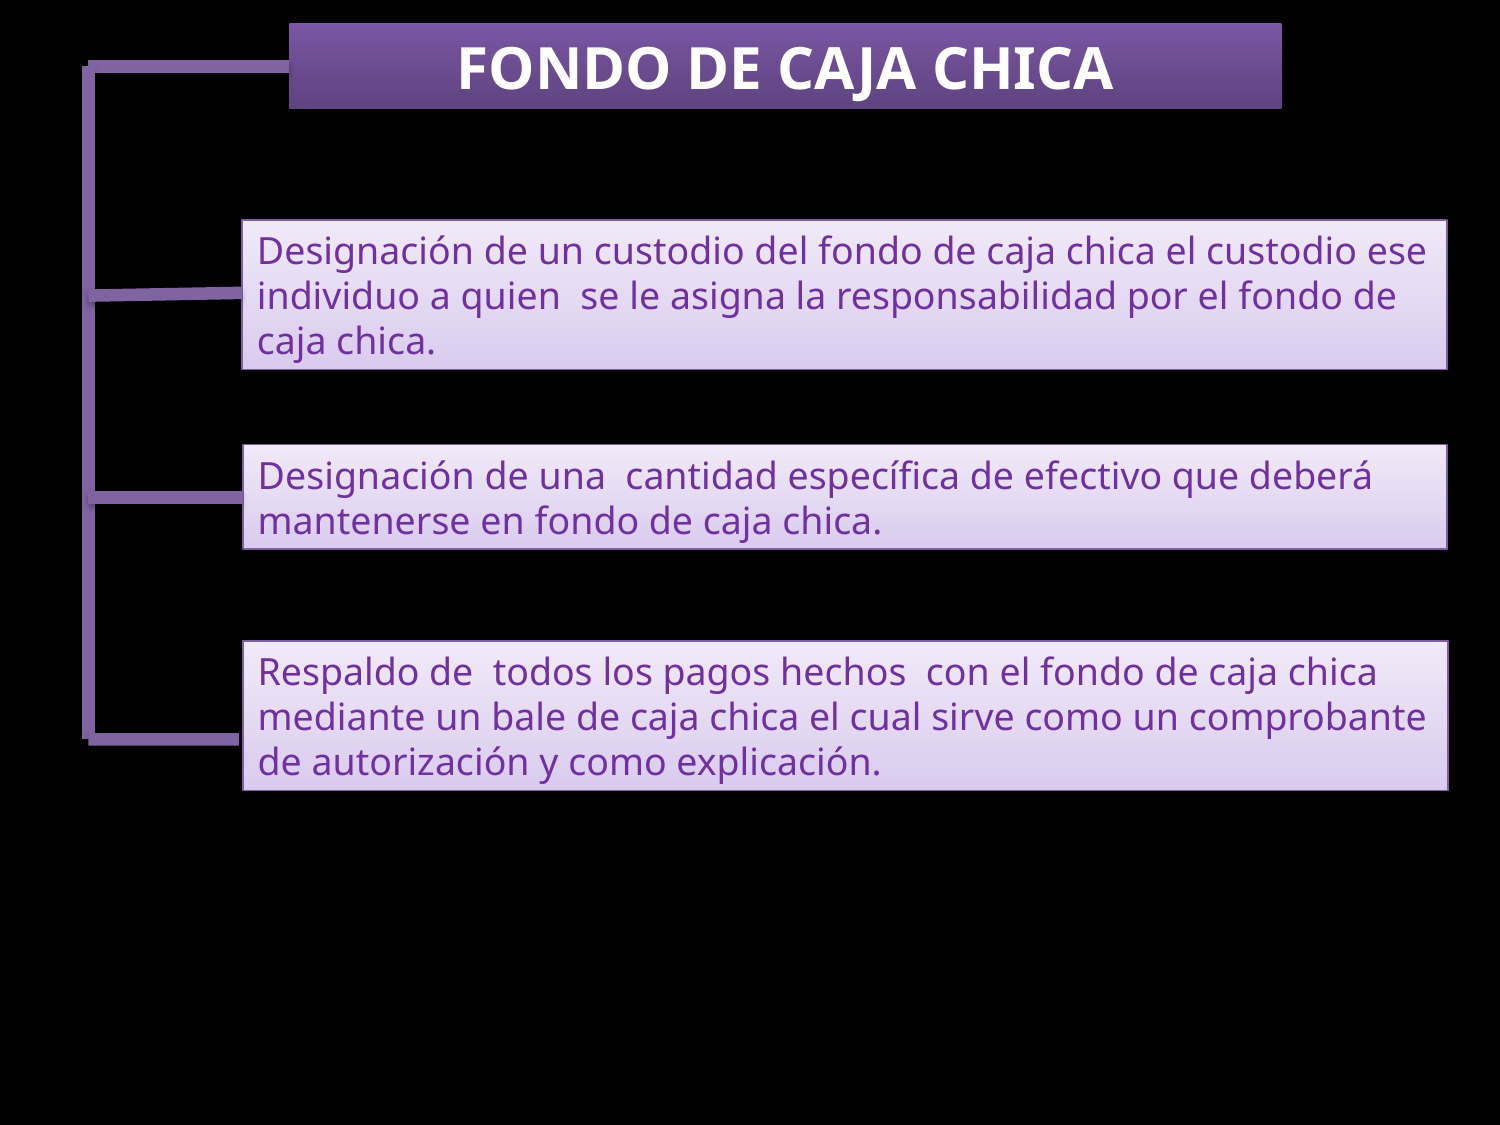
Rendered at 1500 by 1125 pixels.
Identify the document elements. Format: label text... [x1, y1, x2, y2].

text_box Designación de una cantidad específica de efectivo que deberá mantenerse en fondo de caja chica. [242, 444, 1448, 550]
text_box FONDO DE CAJA CHICA [289, 23, 1282, 109]
text_box Designación de un custodio del fondo de caja chica el custodio ese individuo a quien se le asigna la responsabilidad por el fondo de caja chica. [241, 219, 1448, 370]
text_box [88, 292, 243, 296]
text_box Respaldo de todos los pagos hechos con el fondo de caja chica mediante un bale de caja chica el cual sirve como un comprobante de autorización y como explicación. [242, 640, 1449, 791]
